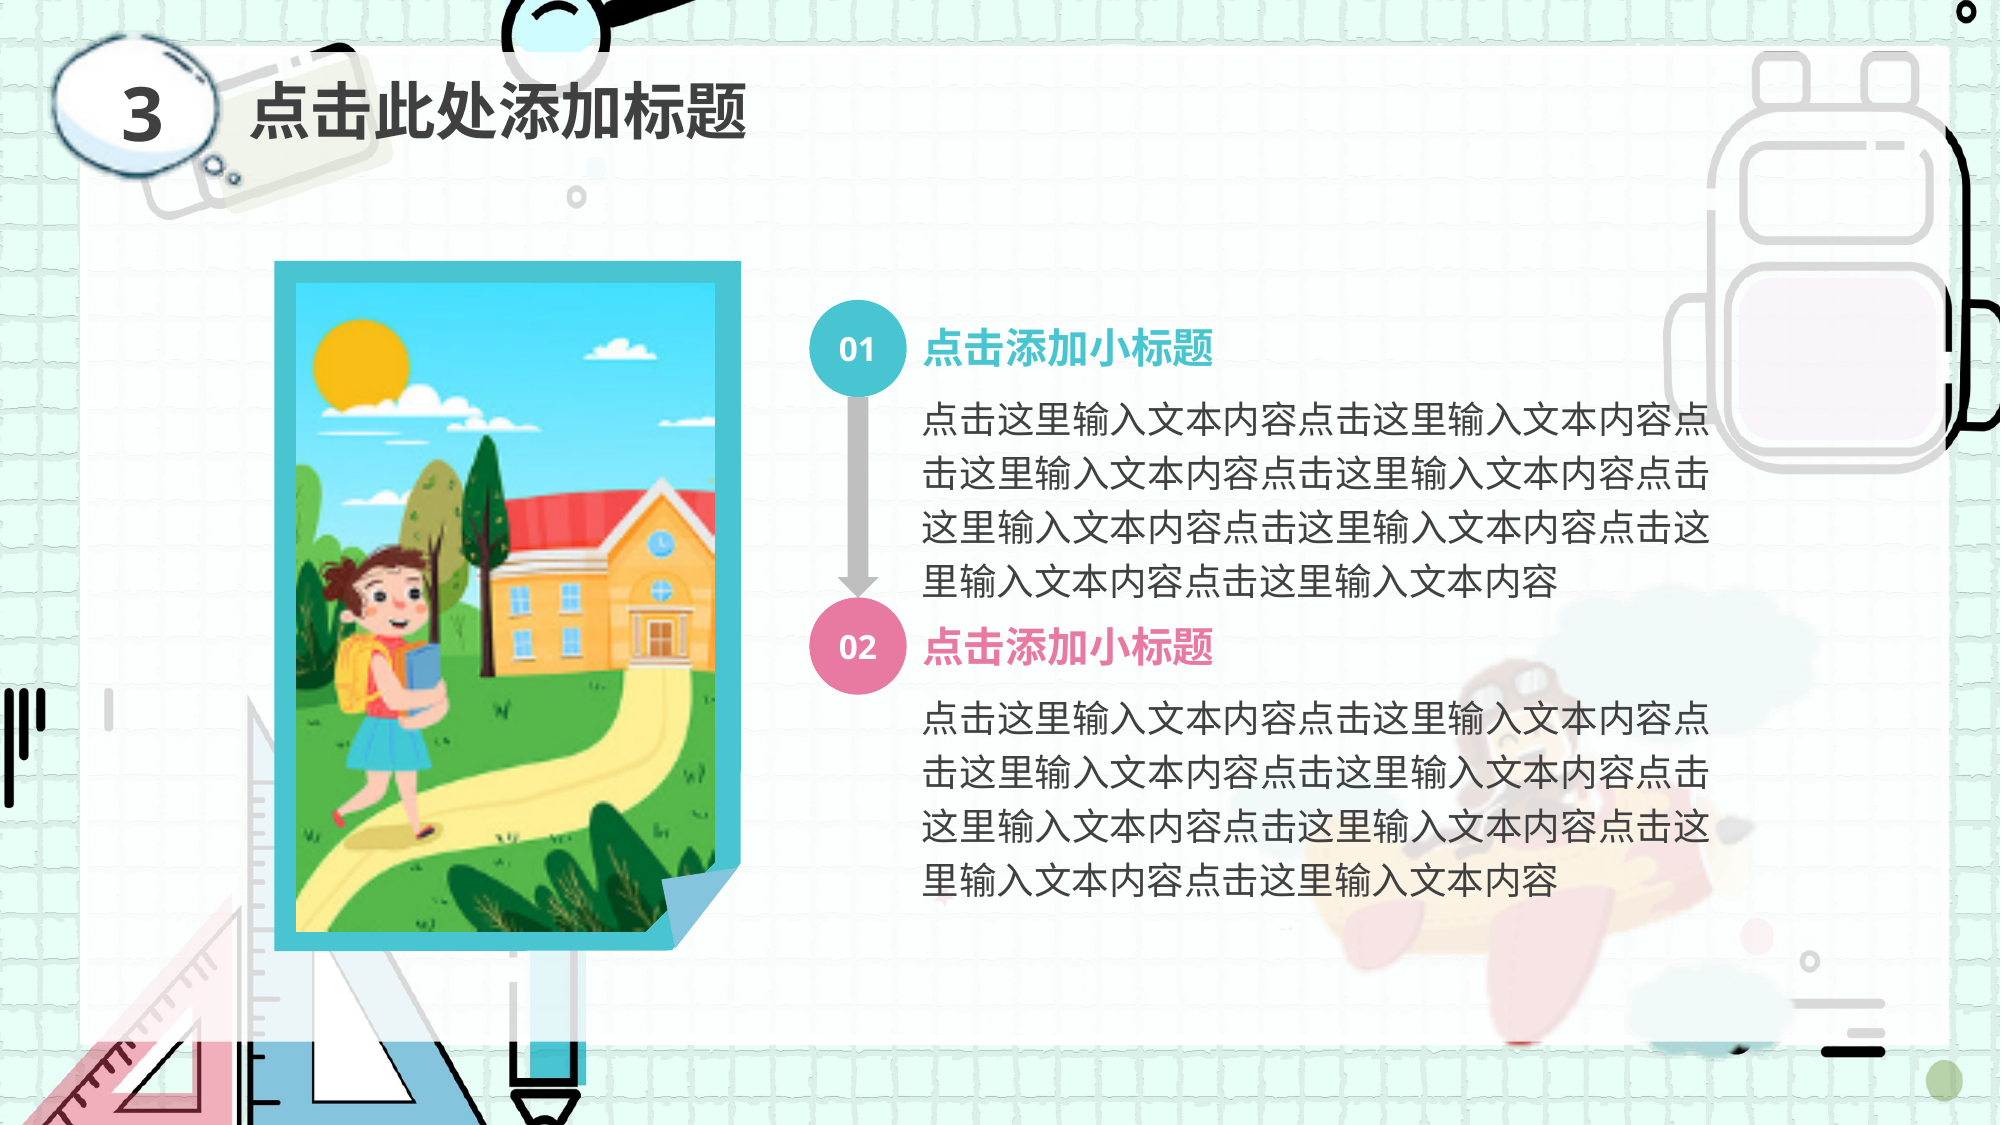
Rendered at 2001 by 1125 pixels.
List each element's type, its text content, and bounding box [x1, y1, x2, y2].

text_box 点击添加小标题 [907, 613, 1327, 678]
text_box 点击这里输入文本内容点击这里输入文本内容点击这里输入文本内容点击这里输入文本内容点击这里输入文本内容点击这里输入文本内容点击这里输入文本内容点击这里输入文本内容 [907, 678, 1726, 910]
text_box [0, 0, 287, 225]
text_box 01 [808, 298, 907, 397]
text_box 02 [808, 596, 907, 696]
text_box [274, 260, 742, 952]
text_box [834, 395, 882, 596]
text_box 点击添加小标题 [907, 314, 1327, 379]
picture [0, 0, 2000, 1125]
text_box 点击此处添加标题 [287, 64, 892, 154]
text_box 点击这里输入文本内容点击这里输入文本内容点击这里输入文本内容点击这里输入文本内容点击这里输入文本内容点击这里输入文本内容点击这里输入文本内容点击这里输入文本内容 [907, 379, 1726, 611]
